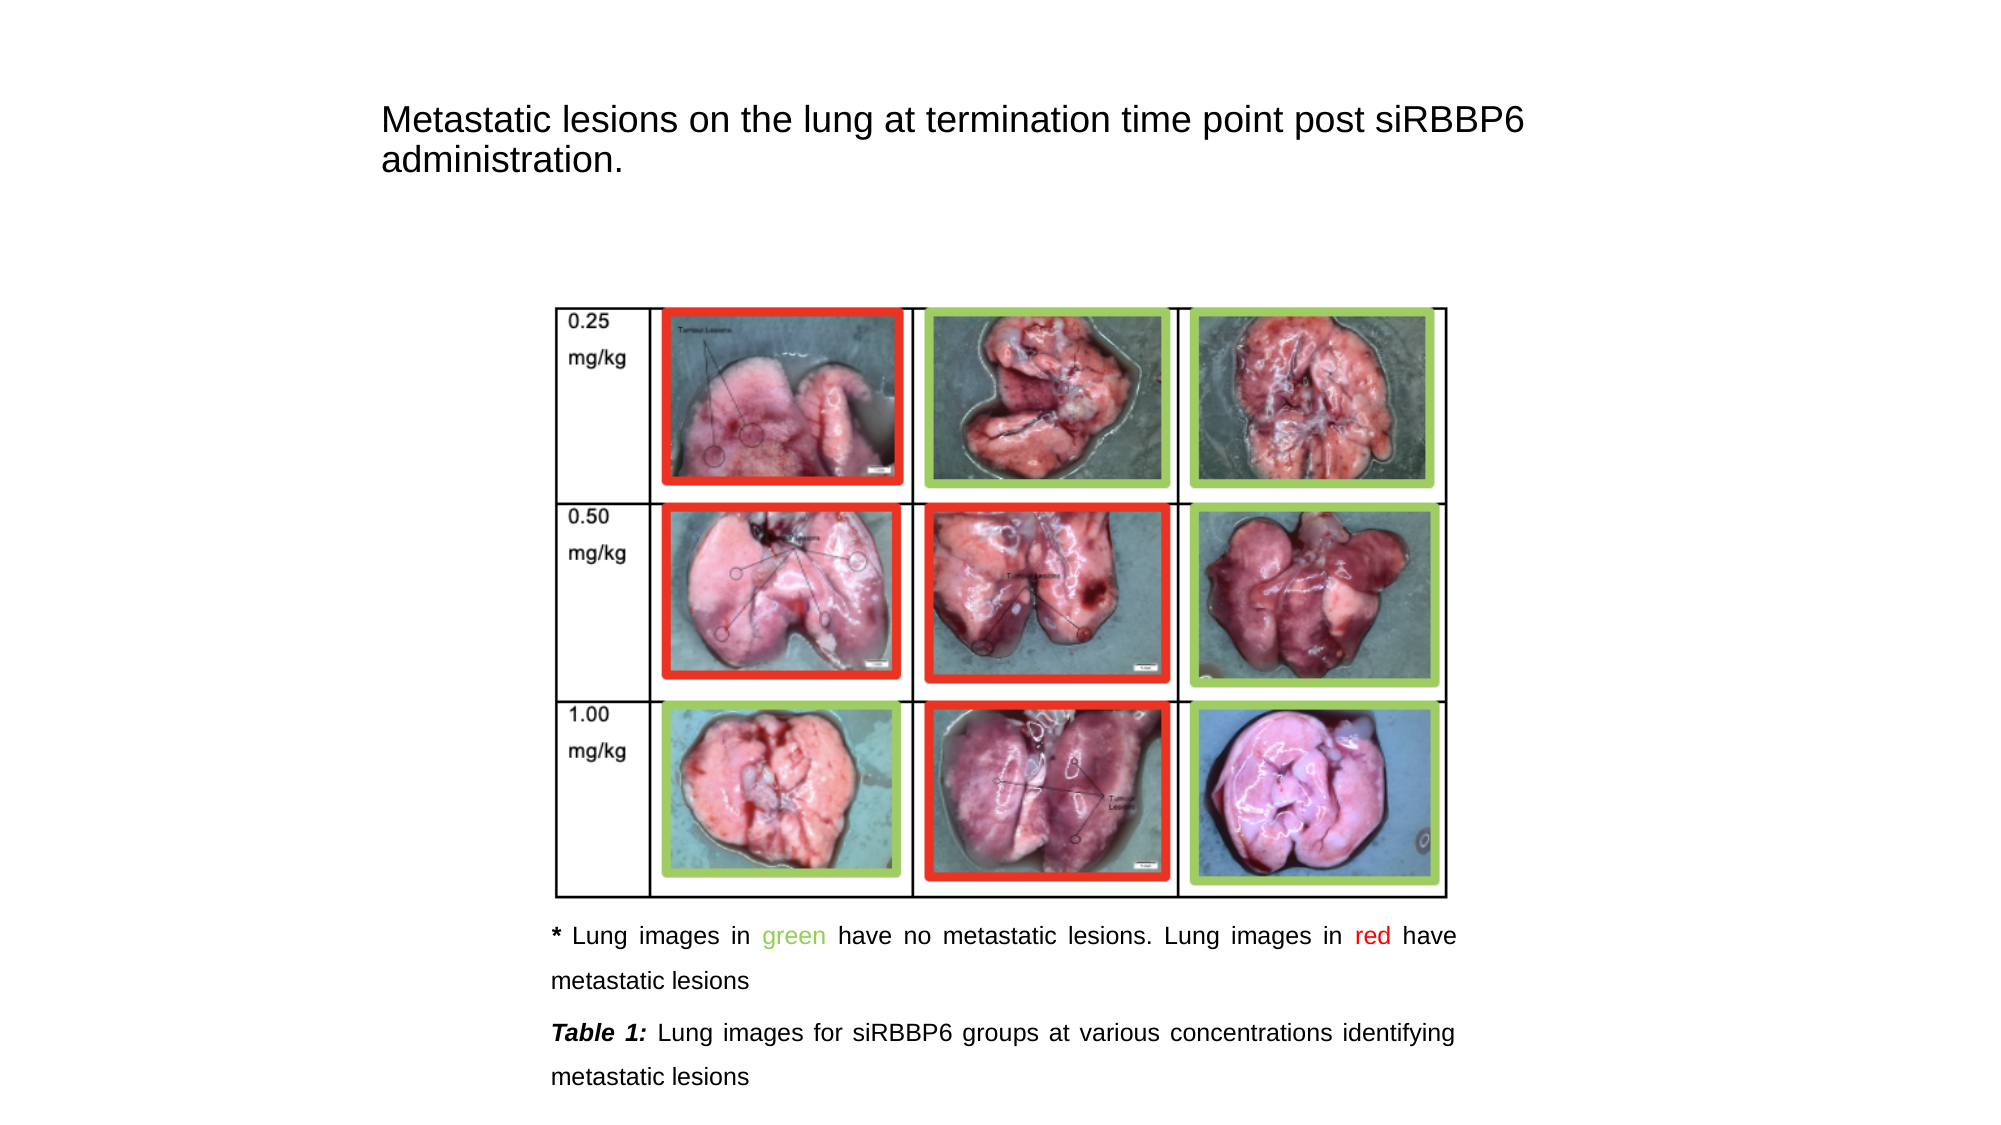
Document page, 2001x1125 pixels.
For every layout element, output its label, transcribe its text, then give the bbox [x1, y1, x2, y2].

title Metastatic lesions on the lung at termination time point post siRBBP6 administration. [366, 42, 1634, 238]
text_box Table 1: Lung images for siRBBP6 groups at various concentrations identifying metastatic lesions [550, 1001, 1458, 1083]
picture [550, 297, 1458, 909]
text_box * Lung images in green have no metastatic lesions. Lung images in red have metastatic lesions [550, 909, 1458, 988]
